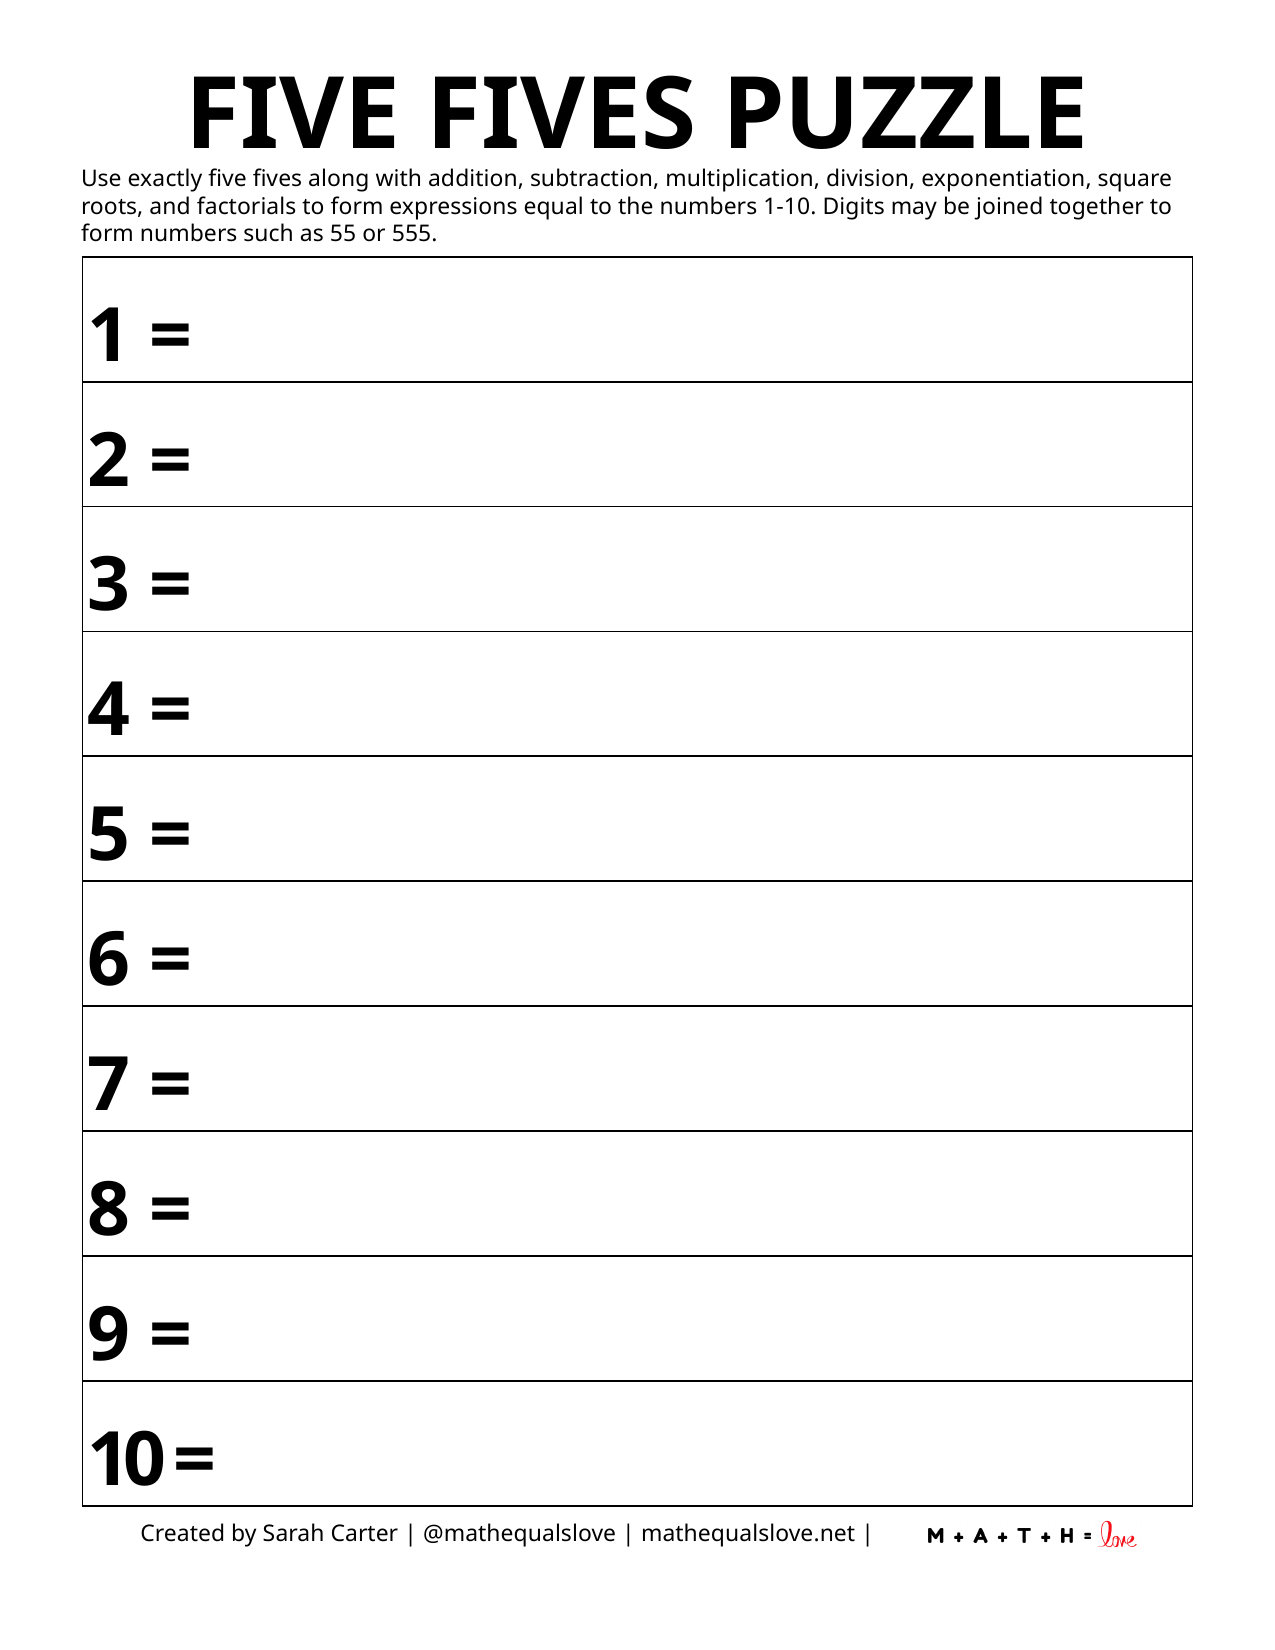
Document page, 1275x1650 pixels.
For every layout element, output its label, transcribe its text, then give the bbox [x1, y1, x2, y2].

table_cell 3 = [83, 507, 1192, 631]
table_cell 8 = [83, 1132, 1192, 1255]
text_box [125, 1510, 1254, 1555]
table_cell 5 = [83, 757, 1192, 880]
table_cell 2 = [83, 383, 1192, 506]
table_cell 7 = [83, 1007, 1192, 1130]
text_box Use exactly five fives along with addition, subtraction, multiplication, division, exponentiation, square roots, and factorials to form expressions equal to the numbers 1-10. Digits may be joined together to form numbers such as 55 or 555. [74, 157, 1200, 244]
table_cell 4 = [83, 632, 1192, 755]
table_cell 9 = [83, 1257, 1192, 1380]
text_box FIVE FIVES PUZZLE [72, 42, 1203, 158]
table_header 1 = [83, 258, 1192, 381]
table_cell 10 = [83, 1382, 1192, 1505]
text_box [264, 700, 1275, 1650]
table_cell 6 = [83, 882, 1192, 1005]
